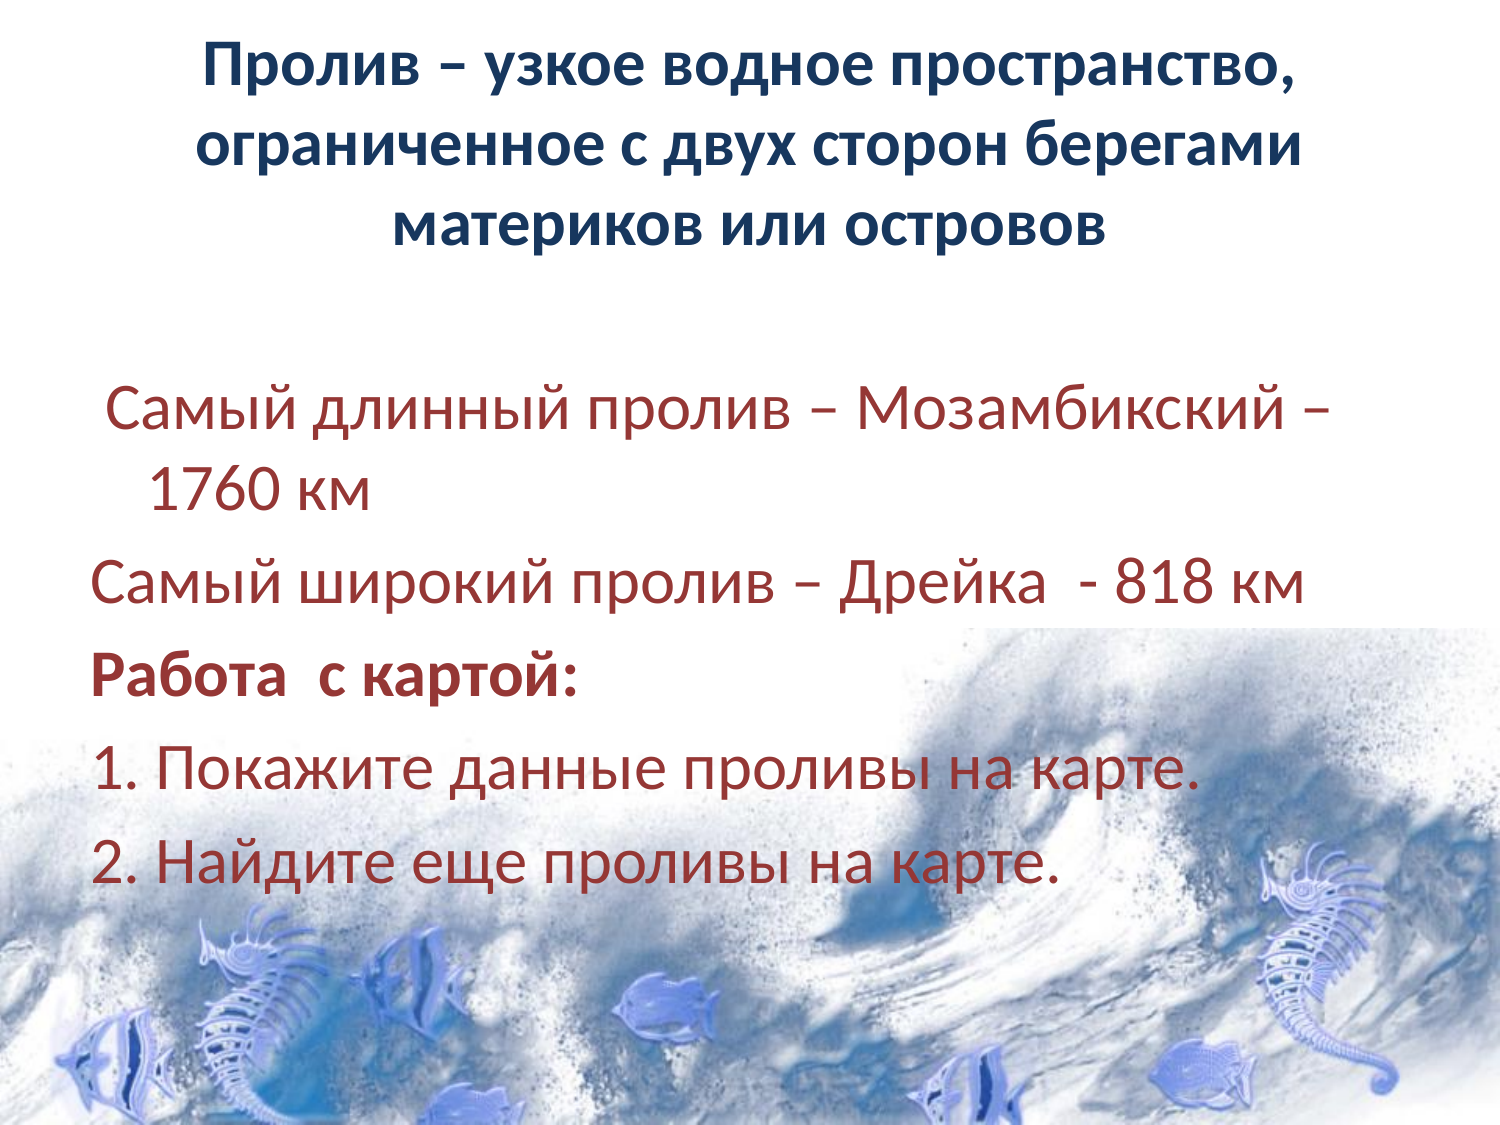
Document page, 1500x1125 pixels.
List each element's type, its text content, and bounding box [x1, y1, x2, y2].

list Самый длинный пролив – Мозамбикский – 1760 км Самый широкий пролив – Дрейка - 818 км Работа с картой: 1. Покажите данные проливы на карте. 2. Найдите еще проливы на карте. [74, 262, 1426, 1006]
title Пролив – узкое водное пространство, ограниченное с двух сторон берегами материков или островов [75, 45, 1425, 233]
picture [0, 628, 1500, 1125]
